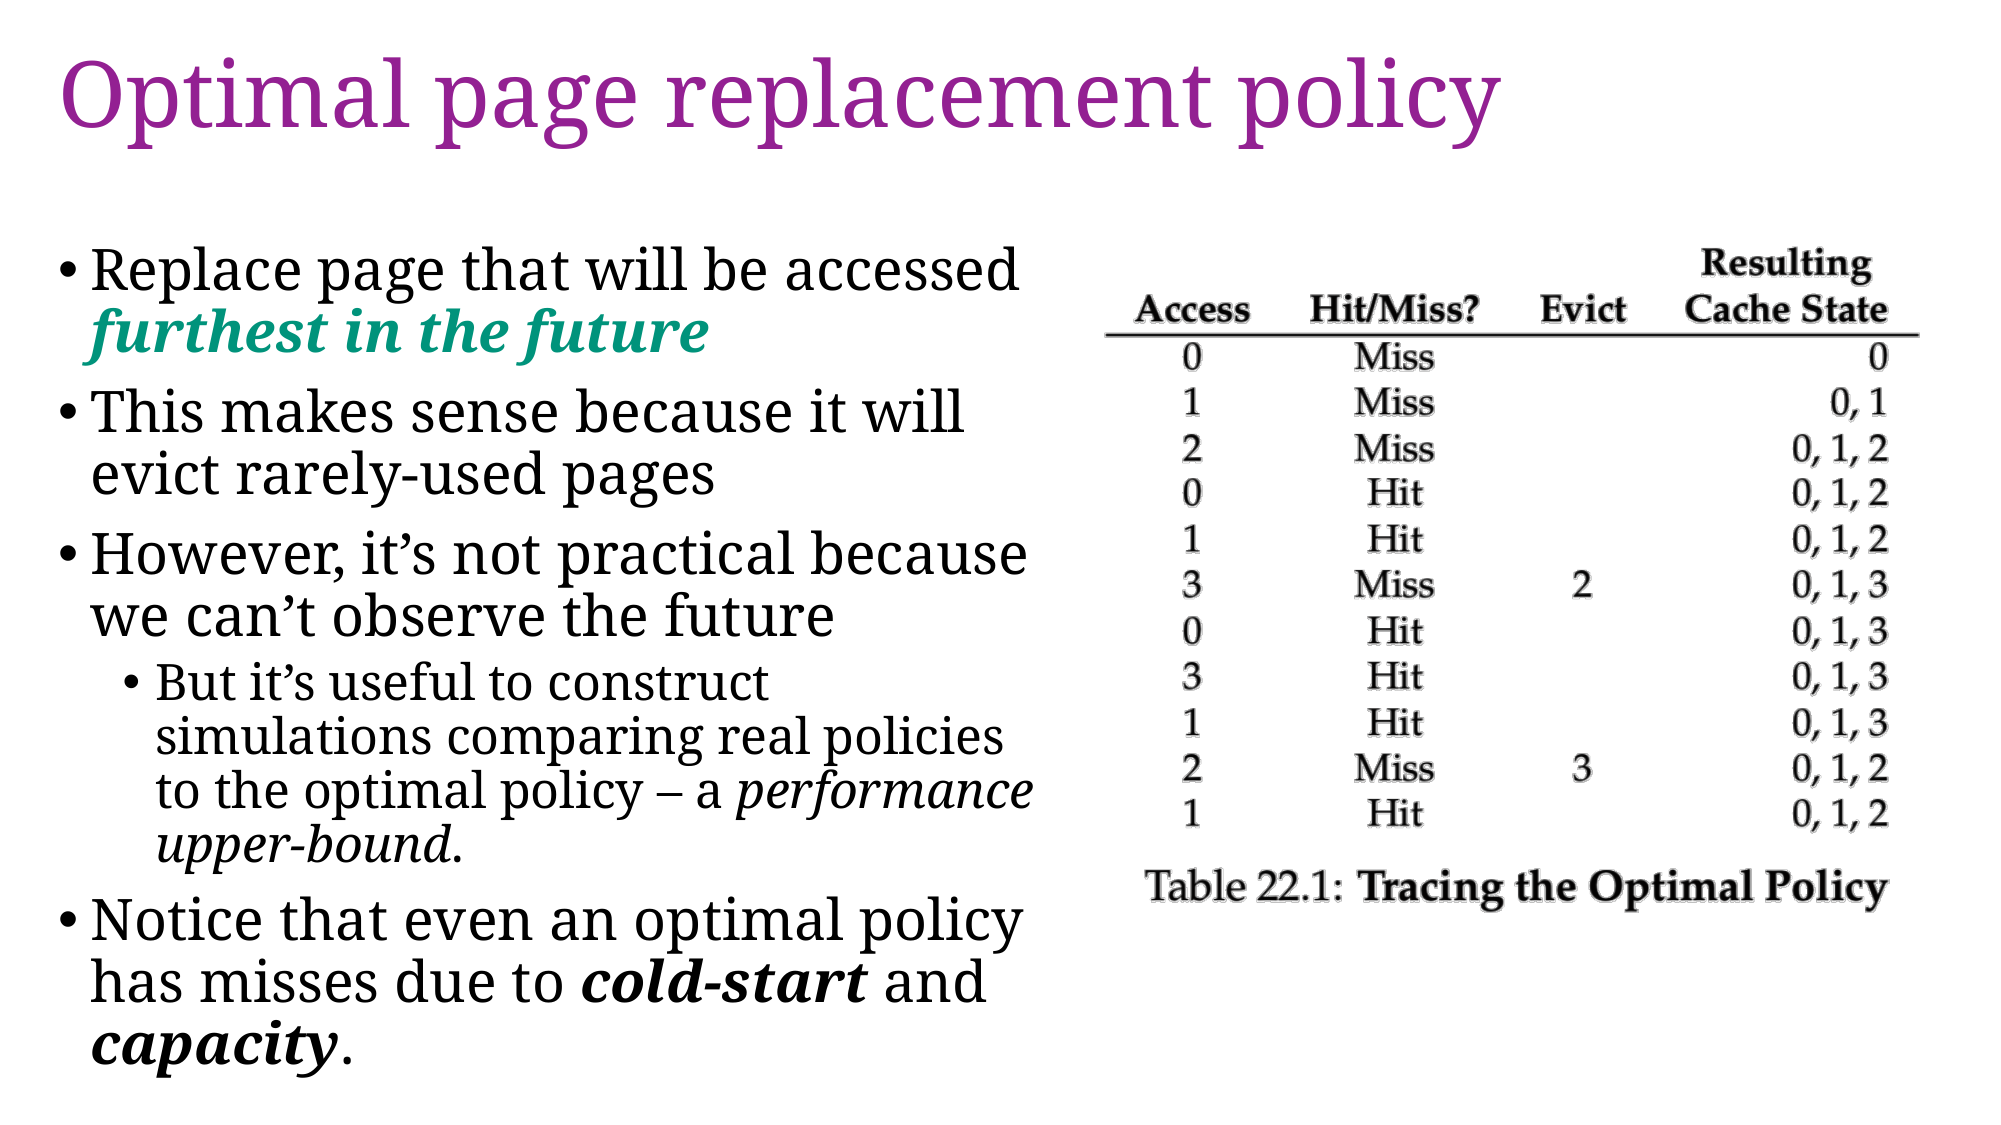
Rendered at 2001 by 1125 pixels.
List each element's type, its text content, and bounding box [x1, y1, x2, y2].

list Replace page that will be accessed furthest in the future This makes sense because it will evict rarely-used pages However, it’s not practical because we can’t observe the future But it’s useful to construct simulations comparing real policies to the optimal policy – a performance upper-bound. Notice that even an optimal policy has misses due to cold-start and capacity. [43, 233, 1064, 1091]
picture [1092, 233, 1921, 935]
title Optimal page replacement policy [43, 25, 1953, 171]
